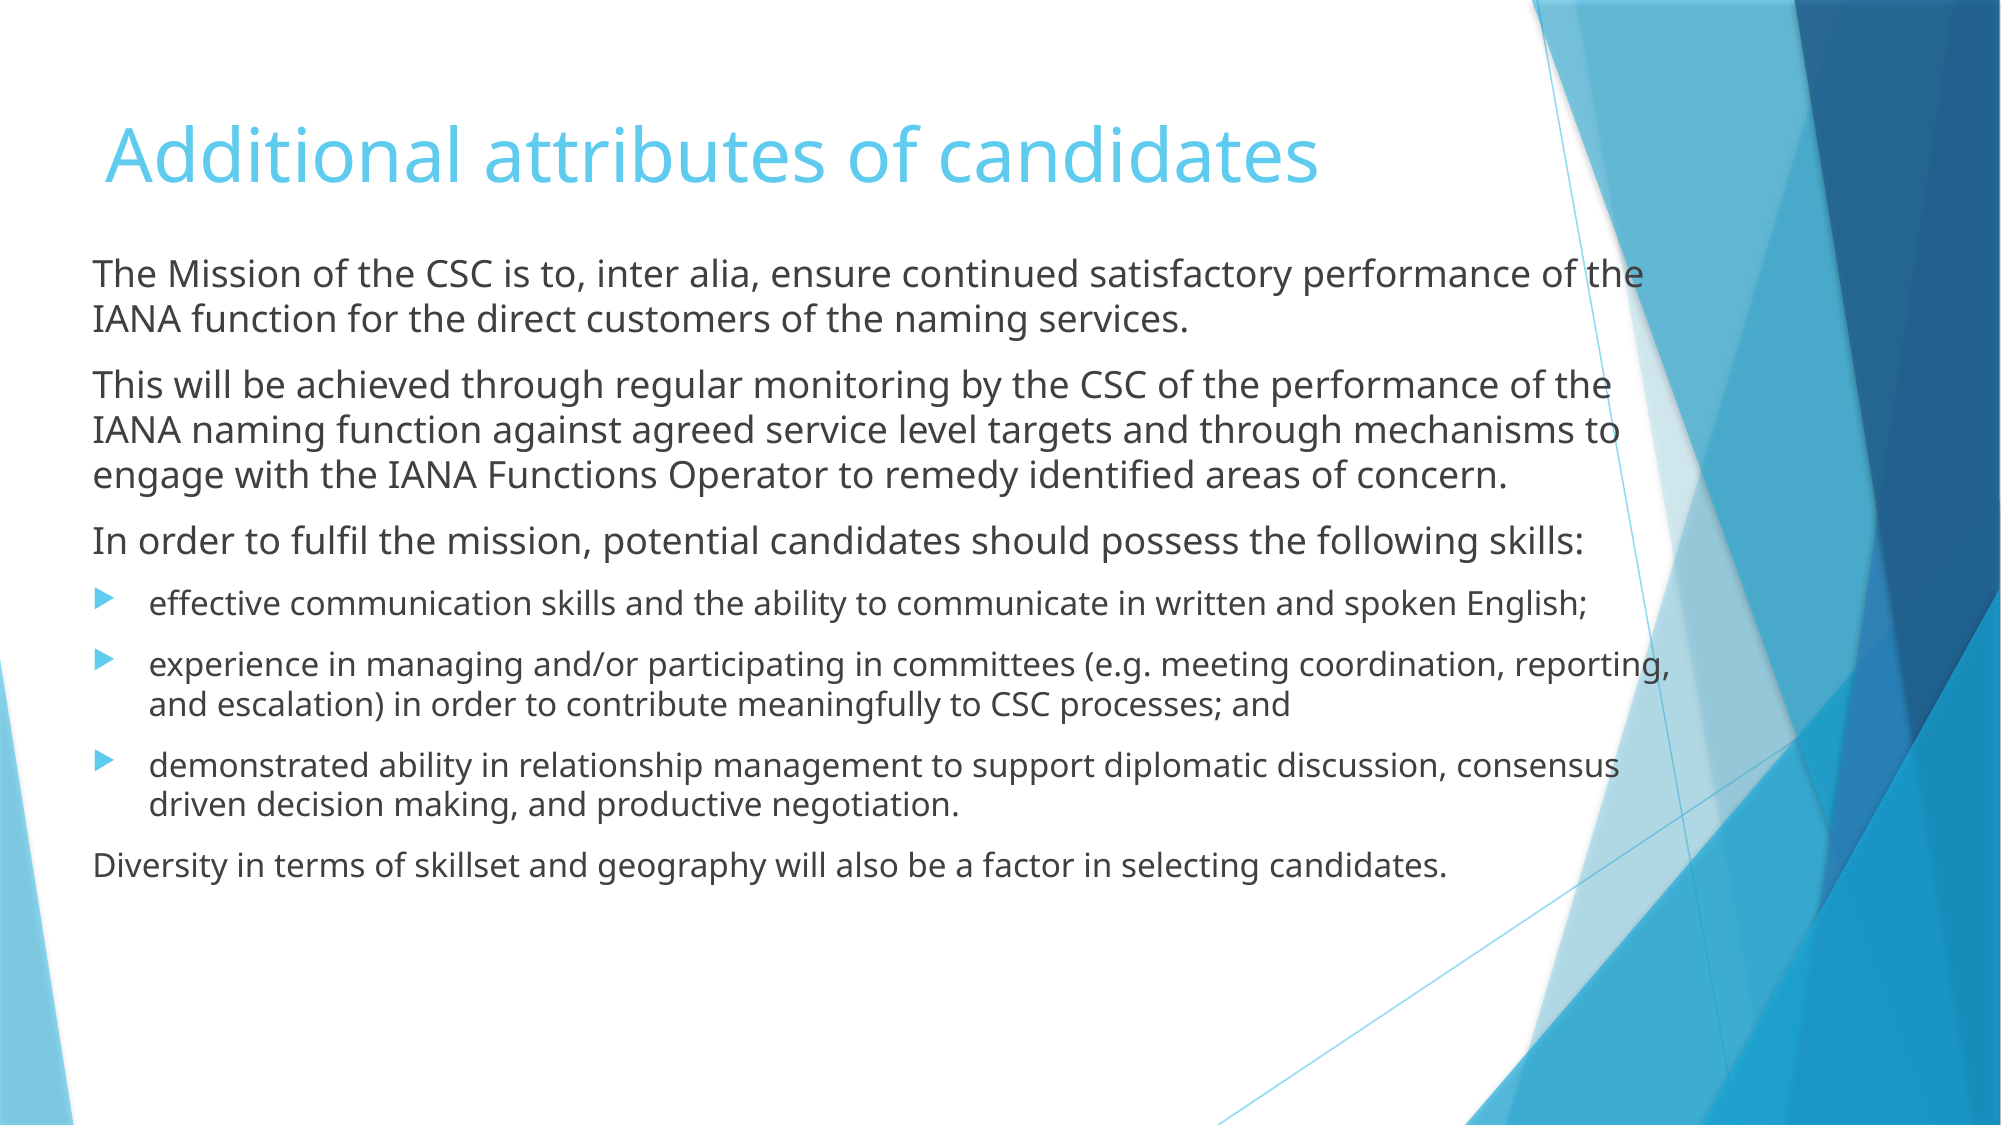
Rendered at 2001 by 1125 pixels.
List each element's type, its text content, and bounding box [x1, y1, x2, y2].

title Additional attributes of candidates [90, 99, 1501, 225]
list The Mission of the CSC is to, inter alia, ensure continued satisfactory performance of the IANA function for the direct customers of the naming services. This will be achieved through regular monitoring by the CSC of the performance of the IANA naming function against agreed service level targets and through mechanisms to engage with the IANA Functions Operator to remedy identified areas of concern. In order to fulfil the mission, potential candidates should possess the following skills: effective communication skills and the ability to communicate in written and spoken English; experience in managing and/or participating in committees (e.g. meeting coordination, reporting, and escalation) in order to contribute meaningfully to CSC processes; and demonstrated ability in relationship management to support diplomatic discussion, consensus driven decision making, and productive negotiation. Diversity in terms of skillset and geography will also be a factor in selecting candidates. [77, 242, 1712, 1052]
